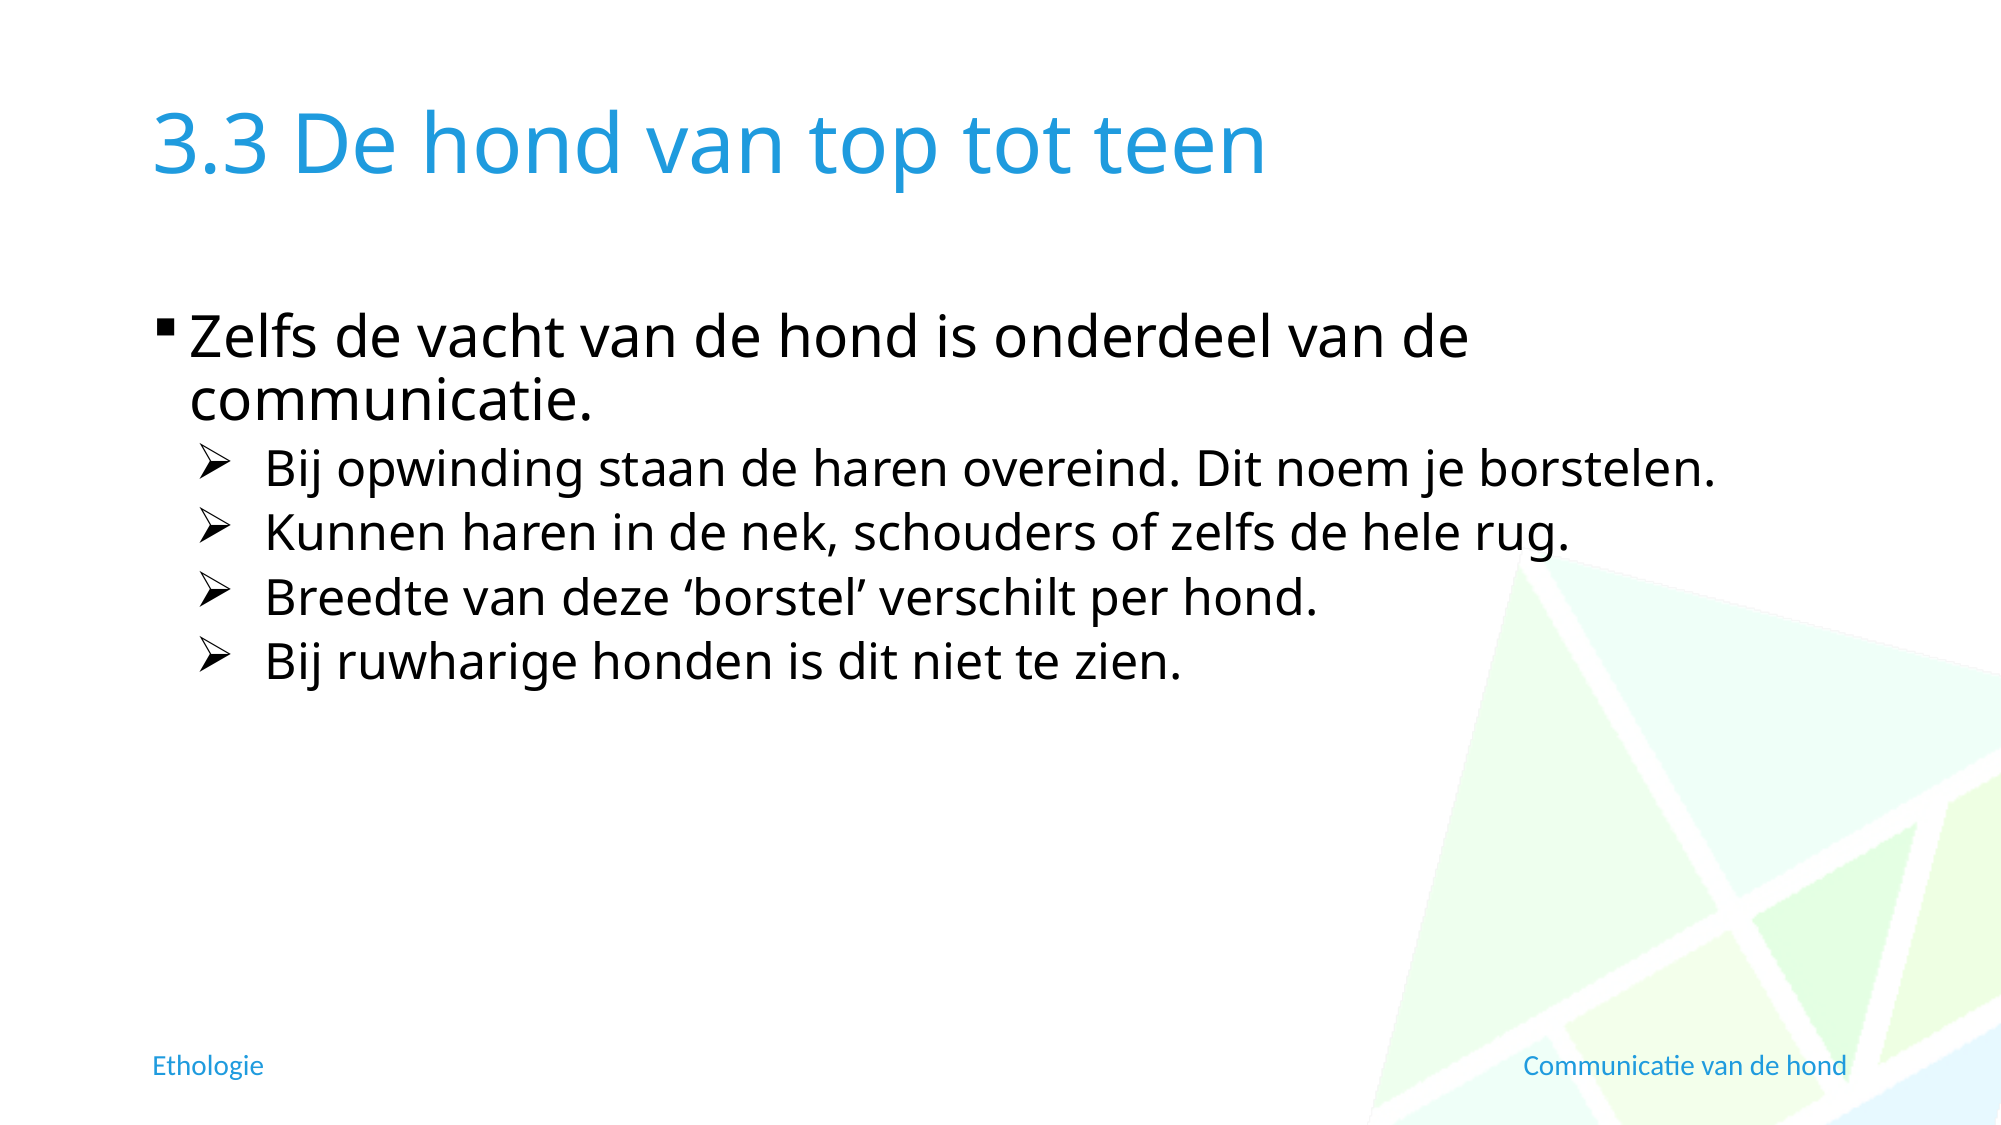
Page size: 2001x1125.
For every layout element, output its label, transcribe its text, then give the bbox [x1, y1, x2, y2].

list Ethologie [137, 1042, 588, 1103]
list Zelfs de vacht van de hond is onderdeel van de communicatie. Bij opwinding staan de haren overeind. Dit noem je borstelen. Kunnen haren in de nek, schouders of zelfs de hele rug. Breedte van deze ‘borstel’ verschilt per hond. Bij ruwharige honden is dit niet te zien. [137, 299, 1863, 1014]
title 3.3 De hond van top tot teen [137, 59, 1863, 234]
list Communicatie van de hond [1412, 1042, 1863, 1103]
